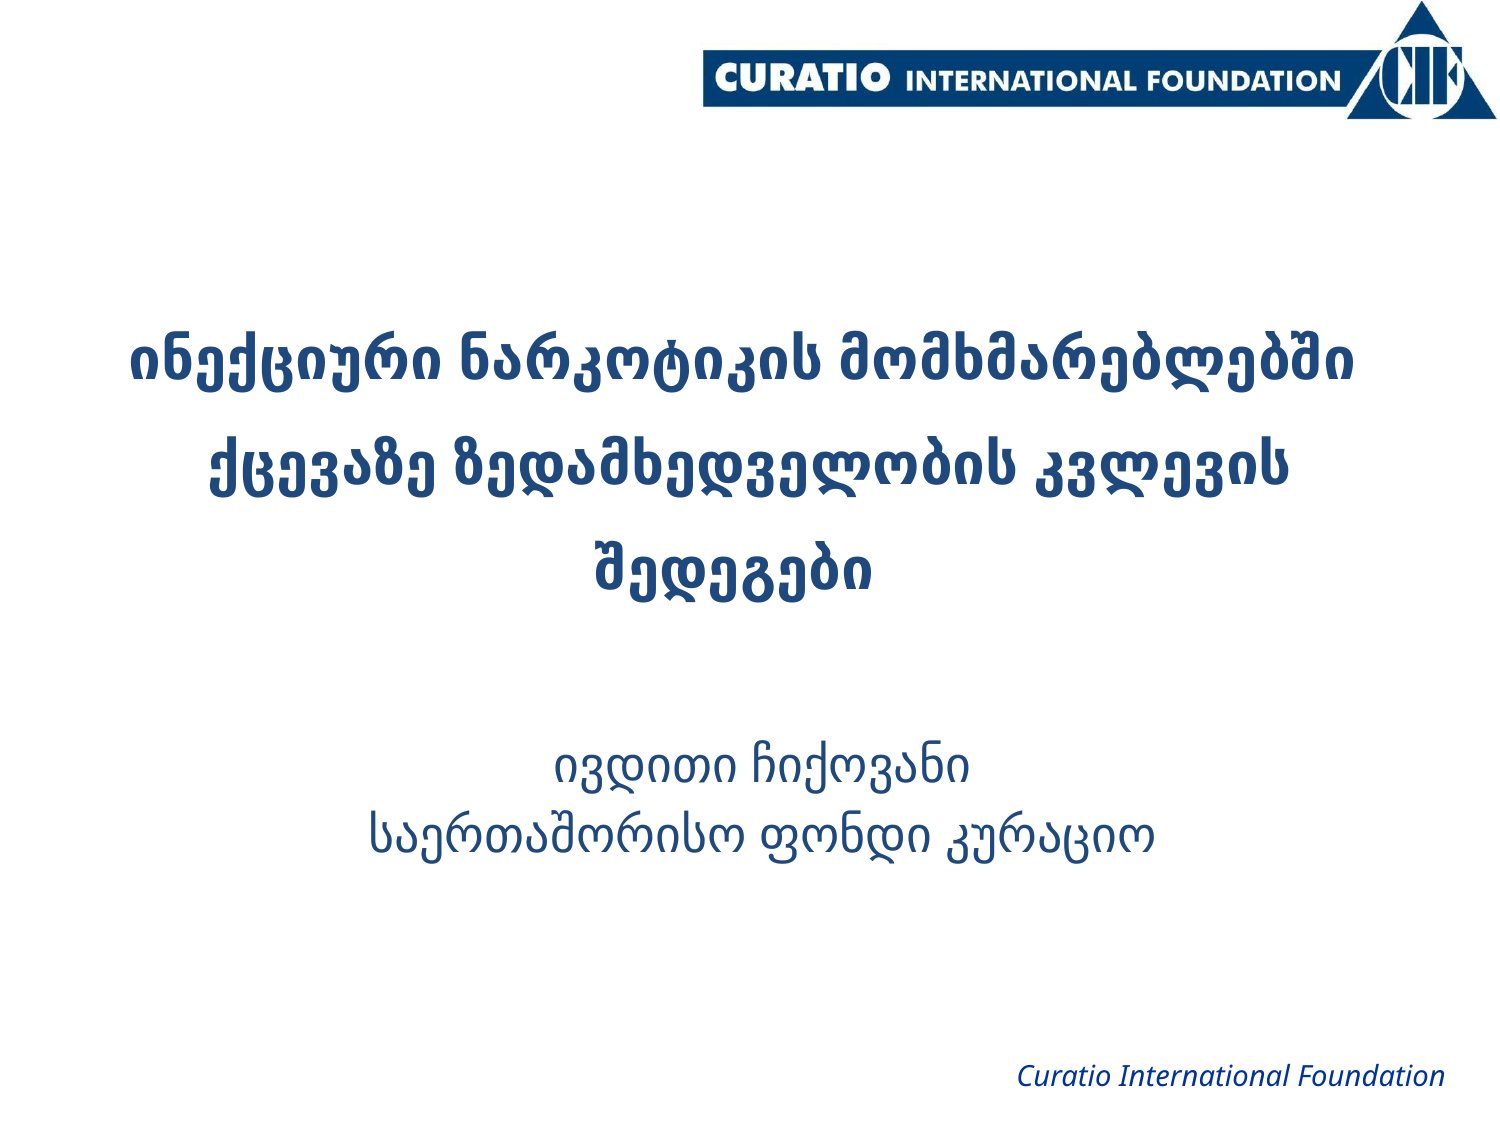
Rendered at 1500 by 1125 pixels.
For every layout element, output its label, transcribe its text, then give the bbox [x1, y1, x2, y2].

picture [700, 0, 1500, 120]
text_box ინექციური ნარკოტიკის მომხმარებლებში ქცევაზე ზედამხედველობის კვლევის შედეგები [112, 237, 1388, 650]
text_box ივდითი ჩიქოვანი საერთაშორისო ფონდი კურაციო [237, 724, 1288, 963]
footer Curatio International Foundation [975, 1050, 1488, 1103]
